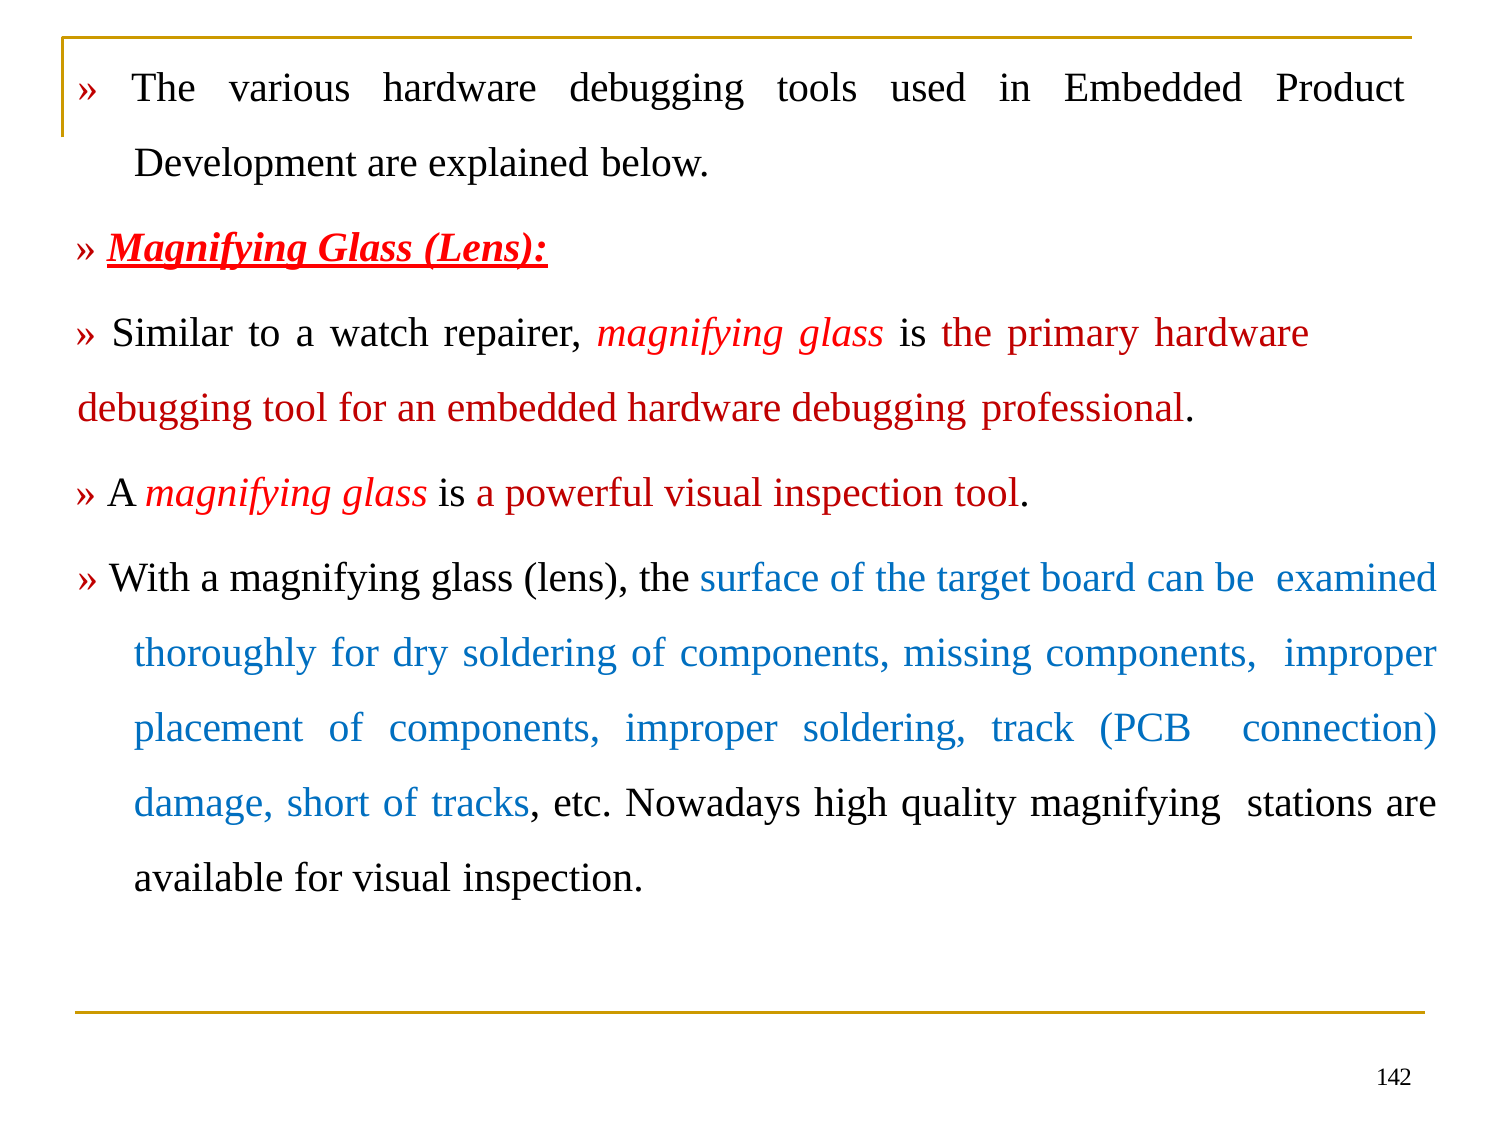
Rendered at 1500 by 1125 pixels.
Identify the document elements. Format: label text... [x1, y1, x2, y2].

text_box » The various hardware debugging tools used in Embedded Product Development are explained below. » Magnifying Glass (Lens): » Similar to a watch repairer, magnifying glass is the primary hardware debugging tool for an embedded hardware debugging professional. » A magnifying glass is a powerful visual inspection tool. » With a magnifying glass (lens), the surface of the target board can be examined thoroughly for dry soldering of components, missing components, improper placement of components, improper soldering, track (PCB connection) damage, short of tracks, etc. Nowadays high quality magnifying stations are available for visual inspection. [75, 32, 1438, 900]
text_box 142 [1369, 1061, 1417, 1091]
